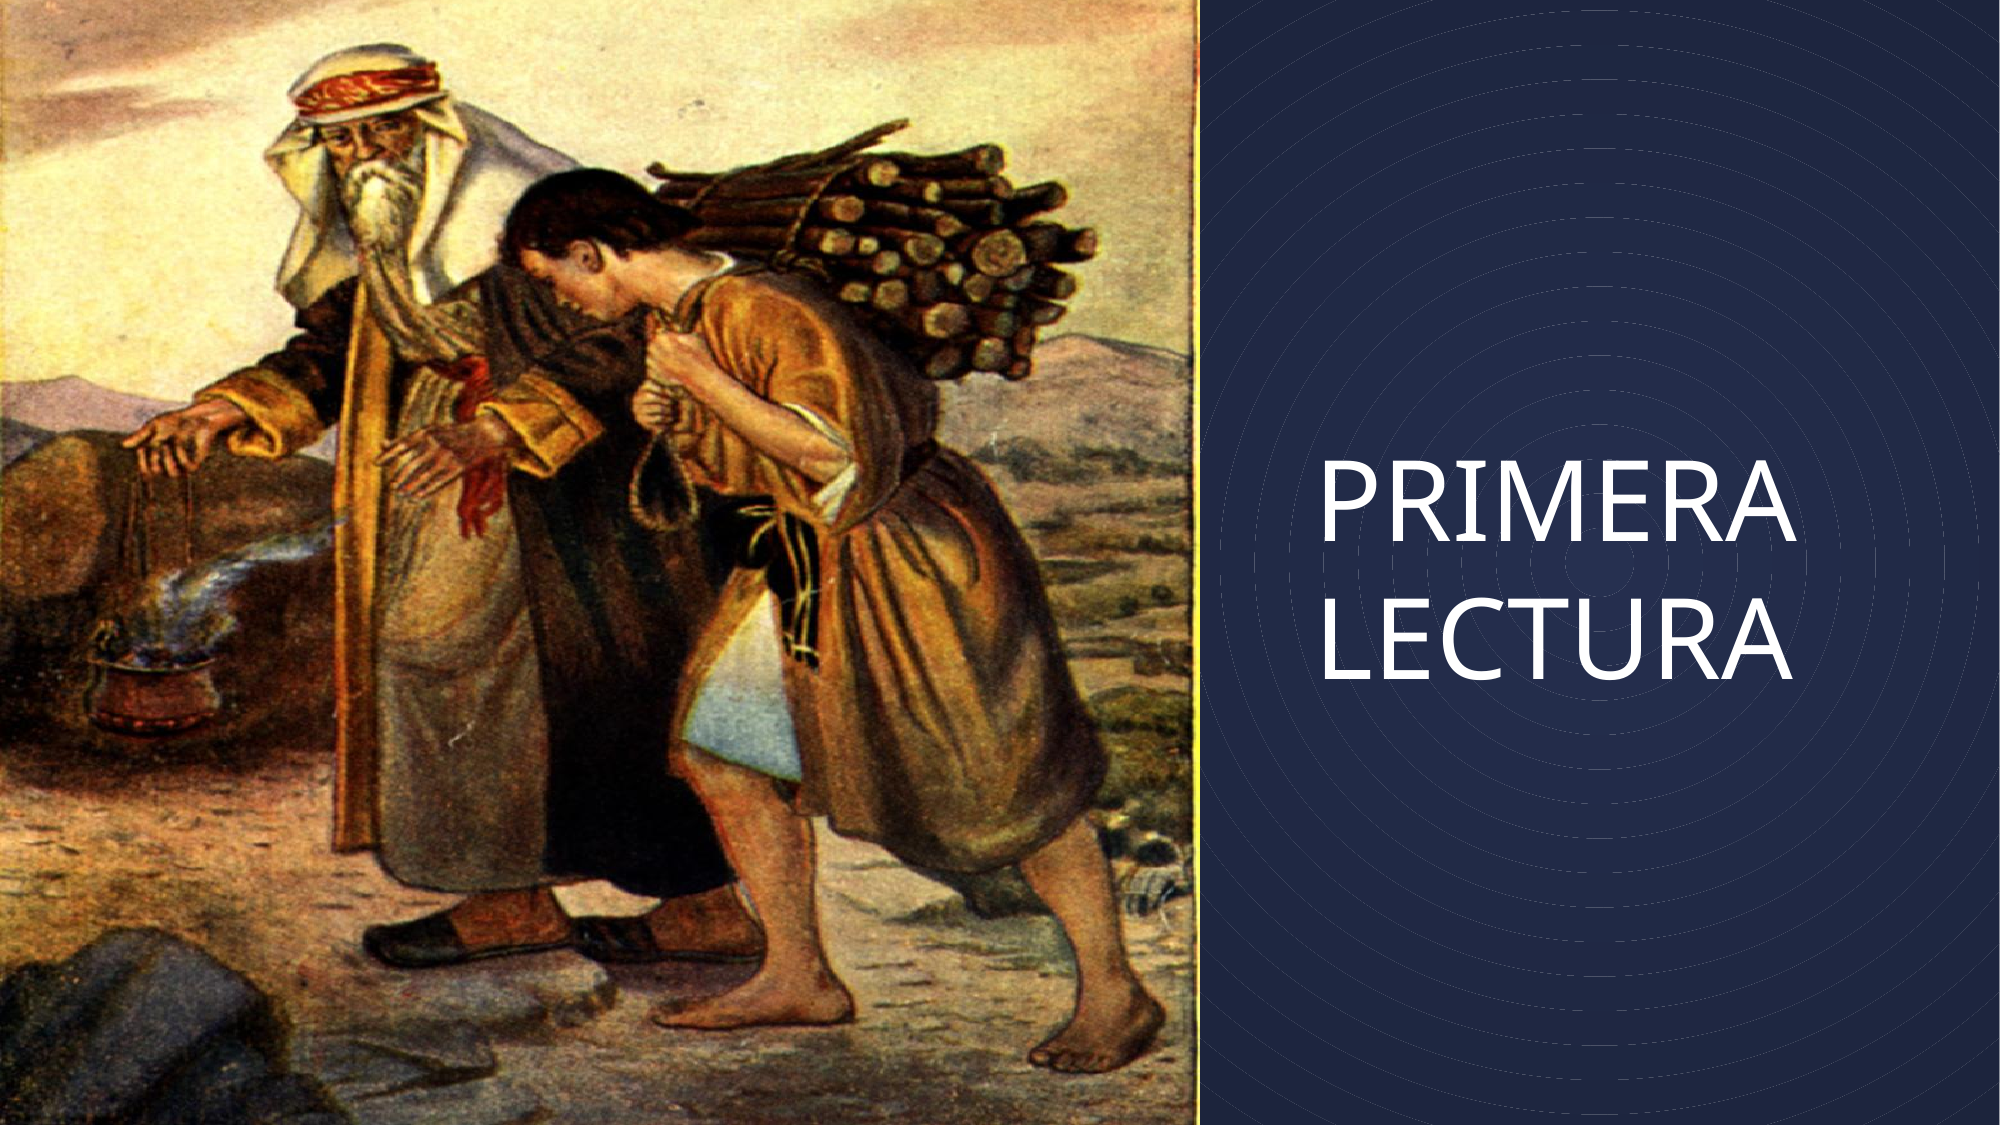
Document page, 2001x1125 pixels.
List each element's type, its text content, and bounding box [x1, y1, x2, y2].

picture [0, 0, 1200, 1125]
title PRIMERA LECTURA [1299, 387, 1825, 715]
